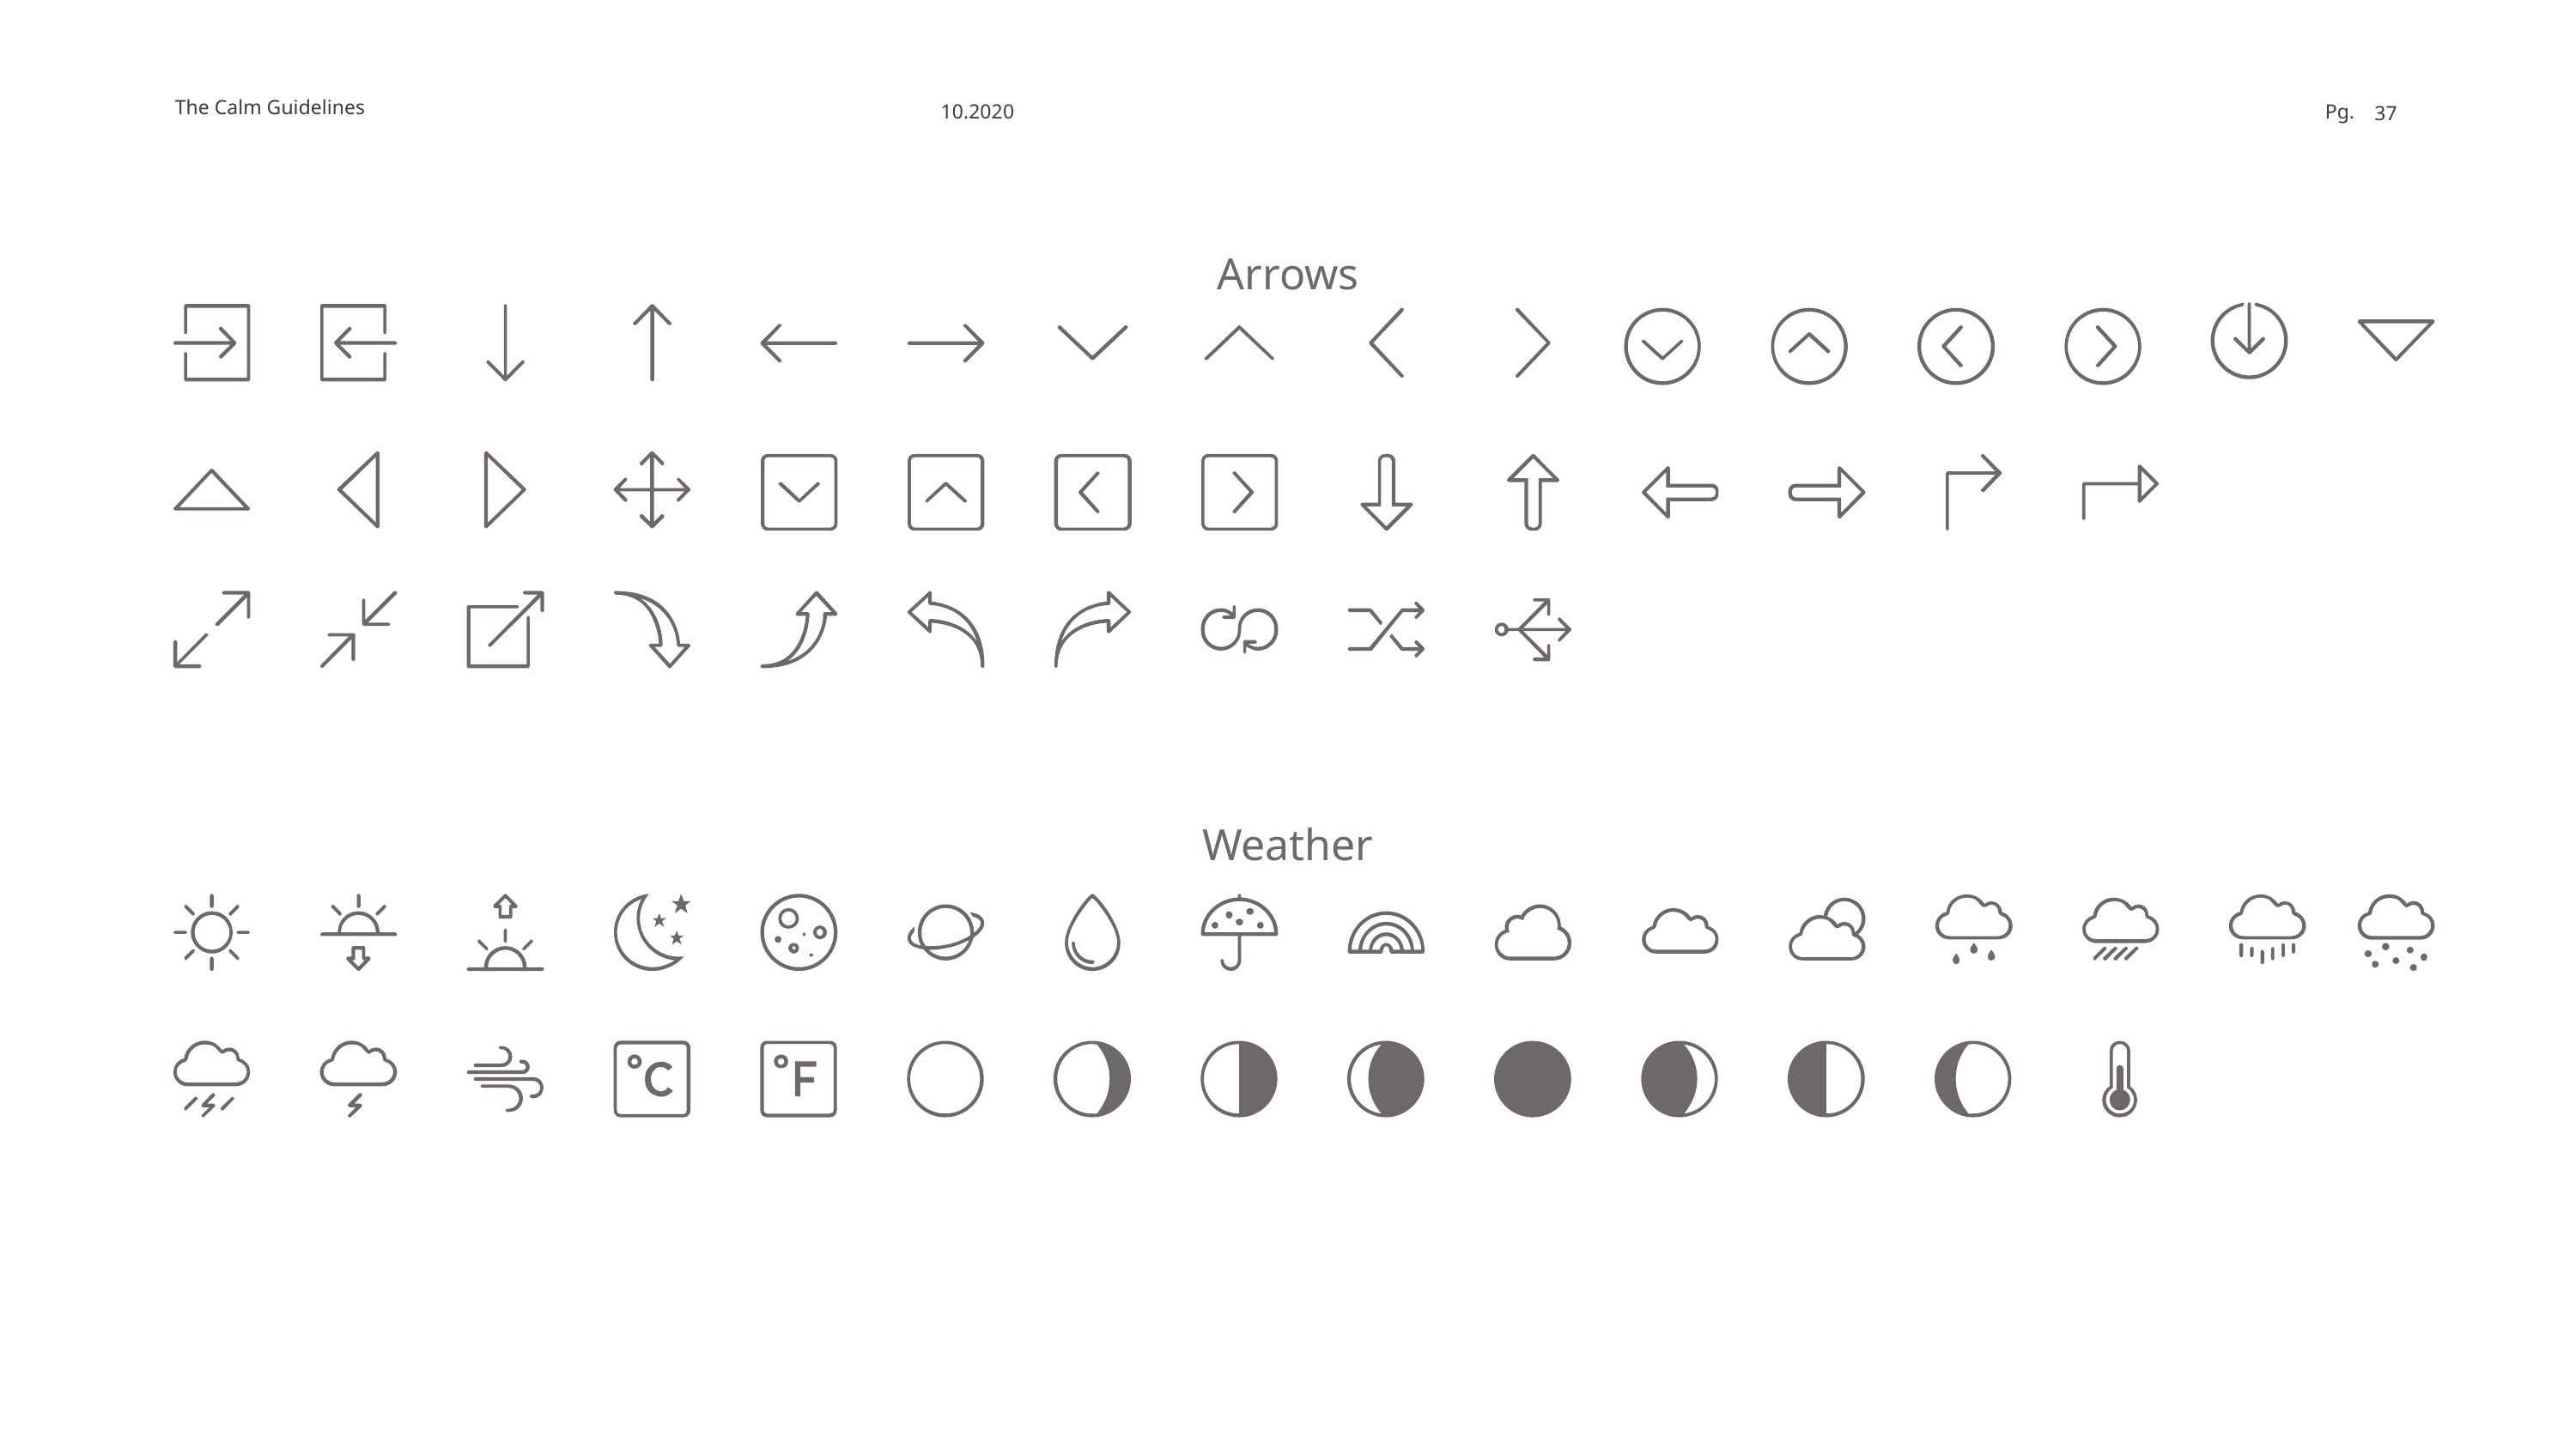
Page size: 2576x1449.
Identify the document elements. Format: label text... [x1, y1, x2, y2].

text_box [1204, 324, 1274, 361]
text_box [1987, 949, 1996, 961]
text_box [2082, 897, 2160, 943]
text_box [356, 894, 361, 908]
text_box [1200, 894, 1279, 972]
text_box [466, 1059, 530, 1075]
text_box [633, 304, 672, 382]
text_box [173, 326, 237, 359]
text_box [320, 304, 387, 382]
text_box [173, 633, 209, 669]
text_box [613, 591, 691, 669]
text_box [173, 468, 251, 511]
text_box [488, 591, 544, 647]
text_box [1515, 307, 1551, 378]
text_box [1054, 453, 1132, 531]
text_box [2392, 957, 2400, 965]
text_box [1360, 453, 1413, 531]
text_box [334, 326, 398, 359]
text_box [613, 1040, 691, 1118]
text_box [1970, 943, 1978, 954]
text_box [2064, 307, 2142, 385]
text_box [1641, 1040, 1718, 1118]
text_box [184, 1096, 198, 1111]
text_box [466, 946, 544, 972]
text_box [907, 324, 985, 363]
text_box [2270, 946, 2275, 961]
text_box [1624, 307, 1701, 385]
text_box [1494, 598, 1572, 662]
text_box [220, 1096, 234, 1111]
text_box [466, 605, 530, 669]
text_box [1788, 466, 1866, 519]
text_box [1787, 1040, 1865, 1118]
text_box [2381, 943, 2390, 951]
text_box [2357, 894, 2435, 940]
text_box [613, 451, 691, 529]
text_box [1935, 1040, 2012, 1118]
text_box [184, 304, 251, 382]
text_box [1347, 601, 1425, 652]
text_box [1200, 604, 1279, 654]
text_box [346, 946, 371, 972]
text_box [761, 453, 838, 531]
text_box [191, 911, 233, 954]
text_box [477, 939, 489, 951]
text_box [1771, 307, 1848, 385]
text_box Arrows [731, 159, 1845, 305]
text_box [2093, 946, 2107, 961]
text_box [2281, 943, 2285, 958]
text_box [1935, 894, 2013, 940]
text_box [210, 956, 214, 972]
text_box [2210, 302, 2288, 379]
text_box [2113, 946, 2129, 961]
text_box [503, 928, 507, 943]
text_box [1054, 591, 1132, 669]
text_box [1494, 1040, 1571, 1118]
text_box [1201, 453, 1279, 531]
text_box [2420, 953, 2427, 961]
text_box [320, 911, 398, 937]
text_box [2103, 946, 2117, 961]
text_box [907, 1040, 984, 1118]
text_box [2357, 319, 2435, 361]
text_box [173, 1040, 251, 1087]
text_box [184, 904, 195, 916]
text_box [1065, 894, 1121, 972]
text_box [1946, 453, 2002, 531]
text_box [2081, 464, 2160, 520]
text_box [375, 904, 386, 916]
text_box [2233, 301, 2265, 355]
text_box [2260, 949, 2264, 965]
text_box [2406, 946, 2414, 954]
text_box [228, 949, 240, 961]
text_box [1200, 1040, 1278, 1118]
text_box [1789, 897, 1866, 961]
text_box [480, 1084, 523, 1113]
text_box [907, 591, 985, 669]
text_box [2364, 950, 2372, 958]
text_box [1053, 1040, 1132, 1118]
text_box [1494, 904, 1572, 961]
text_box [493, 894, 518, 919]
text_box [473, 1046, 513, 1068]
text_box [1642, 907, 1719, 954]
text_box [1346, 1040, 1425, 1118]
text_box [236, 931, 251, 934]
text_box [2372, 961, 2379, 968]
text_box [1057, 324, 1128, 361]
text_box [1917, 307, 1996, 385]
text_box [320, 633, 355, 669]
text_box [2102, 1040, 2137, 1118]
text_box [760, 1040, 837, 1118]
text_box [1369, 307, 1405, 378]
text_box [184, 949, 195, 961]
text_box Weather [731, 730, 1845, 876]
text_box [486, 304, 525, 382]
text_box [210, 894, 214, 908]
text_box [2250, 946, 2254, 958]
text_box [760, 894, 838, 972]
text_box [1347, 911, 1425, 954]
text_box [2291, 943, 2296, 954]
text_box [2228, 894, 2306, 940]
text_box [907, 904, 985, 961]
text_box [1642, 466, 1719, 519]
text_box [483, 451, 526, 529]
text_box [348, 1093, 362, 1118]
text_box [319, 1040, 398, 1087]
text_box [473, 1076, 544, 1099]
text_box [337, 451, 380, 529]
text_box [908, 453, 985, 531]
text_box [201, 1093, 216, 1118]
text_box [228, 904, 240, 916]
text_box [1953, 953, 1960, 965]
text_box [1389, 634, 1425, 658]
text_box [361, 591, 398, 627]
text_box [2409, 964, 2417, 972]
text_box [215, 591, 251, 627]
text_box [613, 894, 684, 972]
text_box [2239, 943, 2244, 958]
text_box [760, 324, 838, 363]
text_box [522, 939, 533, 951]
text_box [1507, 453, 1559, 531]
text_box [760, 591, 838, 669]
text_box [2123, 946, 2139, 961]
text_box [173, 931, 187, 934]
text_box [671, 894, 691, 913]
text_box [331, 904, 342, 916]
